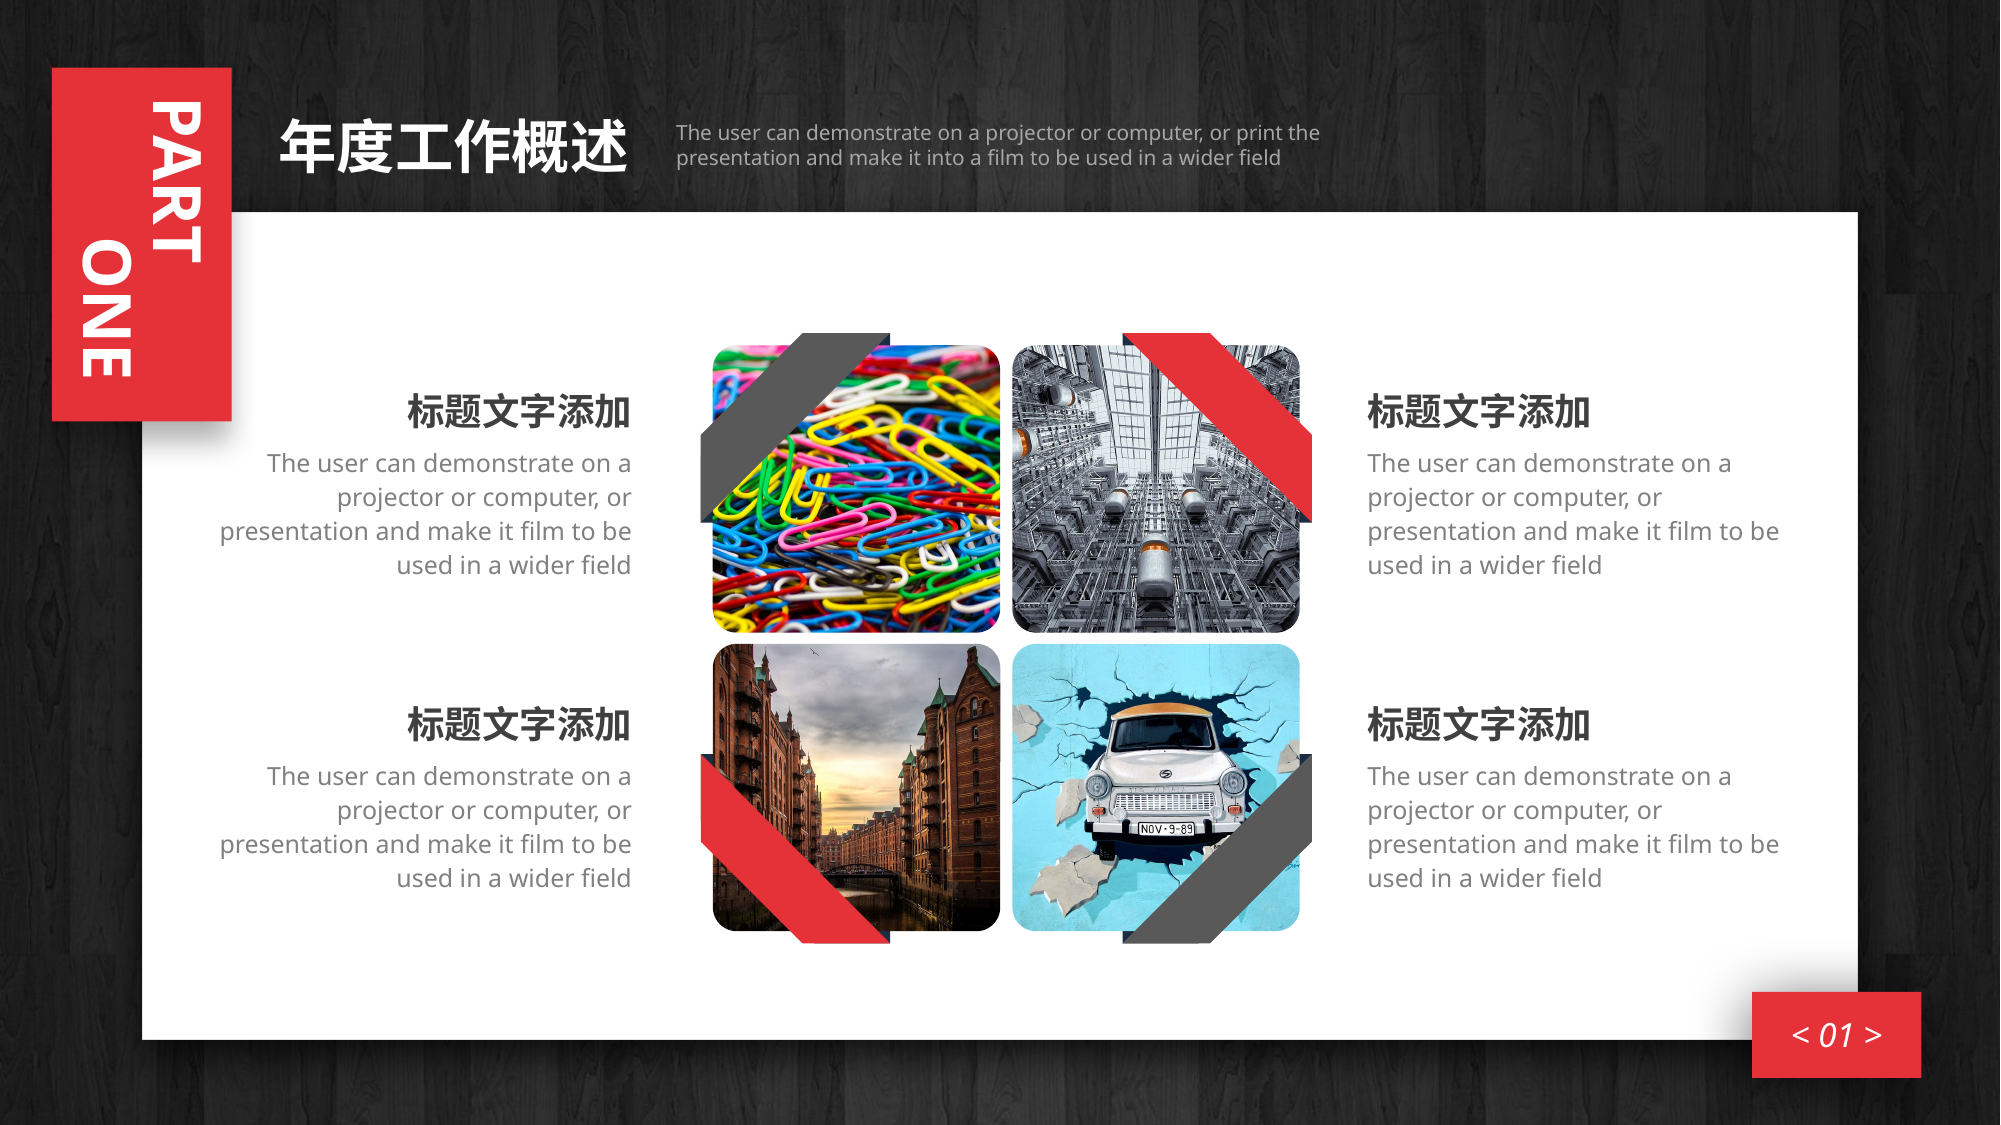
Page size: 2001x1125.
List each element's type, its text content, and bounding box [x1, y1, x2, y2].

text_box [1352, 693, 1810, 903]
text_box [190, 380, 648, 589]
text_box 年度工作概述 [264, 102, 953, 188]
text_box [1352, 380, 1810, 589]
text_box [190, 693, 648, 903]
picture [0, 0, 2000, 1125]
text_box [700, 333, 1312, 944]
text_box The user can demonstrate on a projector or computer, or print the presentation and make it into a film to be used in a wider field [661, 112, 1439, 178]
